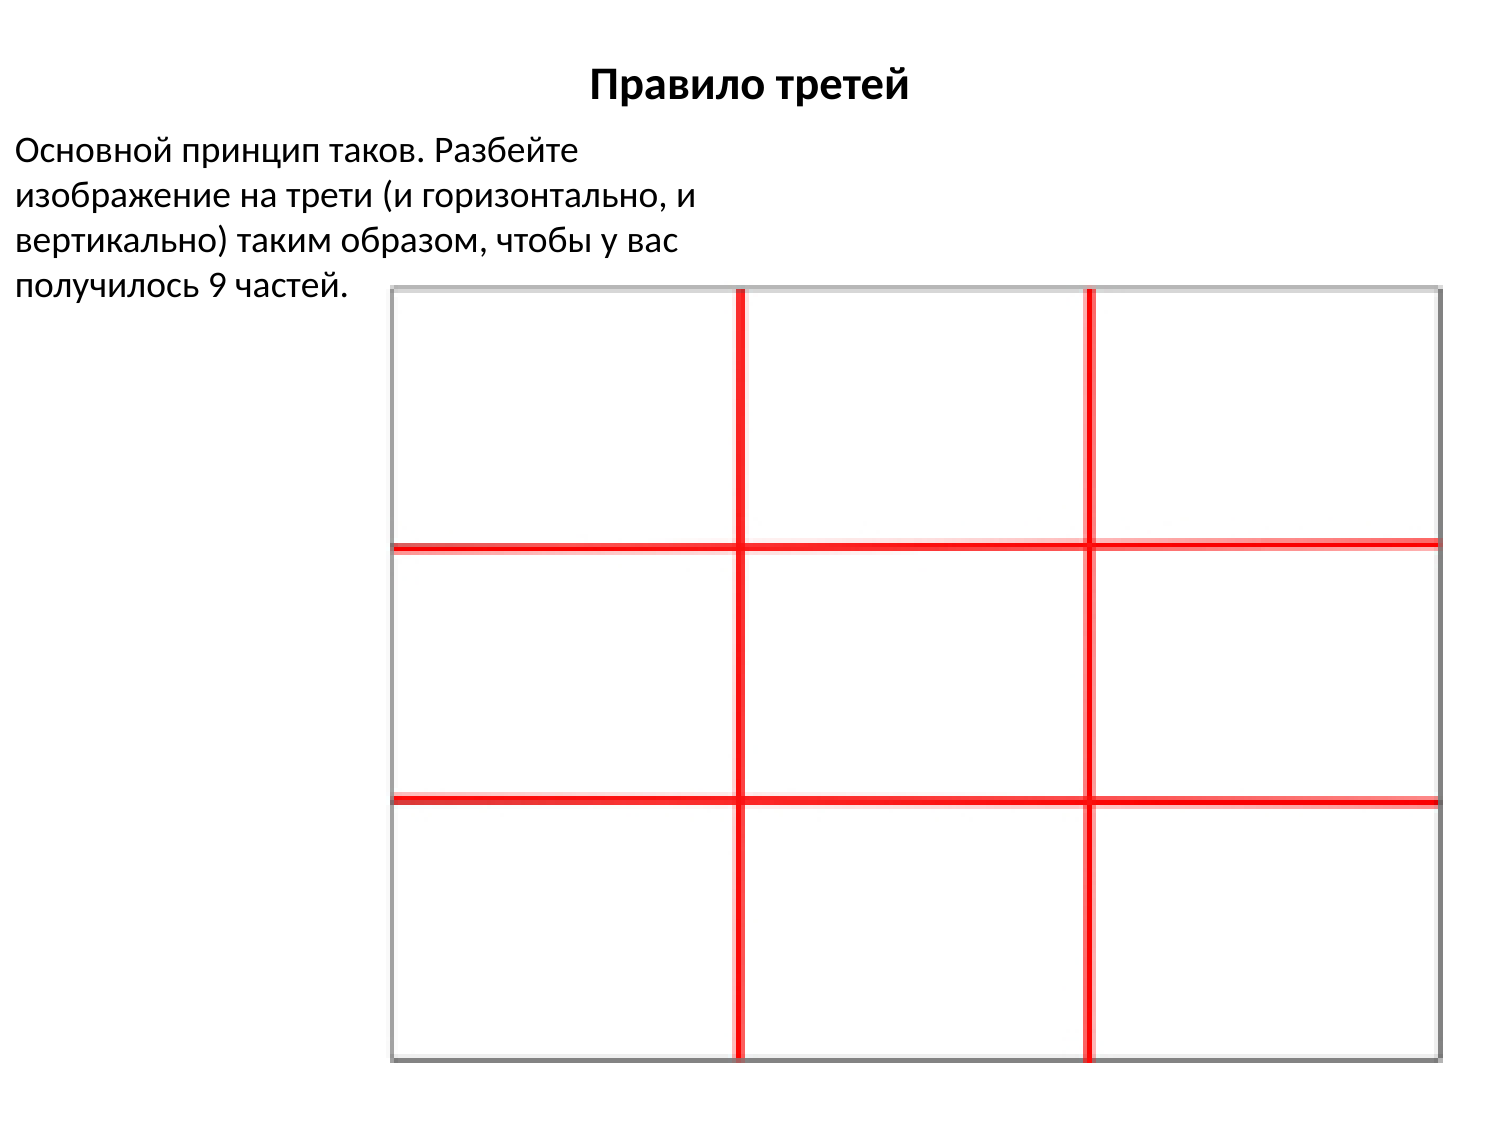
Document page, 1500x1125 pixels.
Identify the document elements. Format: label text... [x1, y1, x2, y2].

title Правило третей [75, 45, 1425, 118]
text_box Основной принцип таков. Разбейте изображение на трети (и горизонтально, и вертикально) таким образом, чтобы у вас получилось 9 частей. [0, 117, 750, 357]
picture [386, 280, 1443, 1063]
